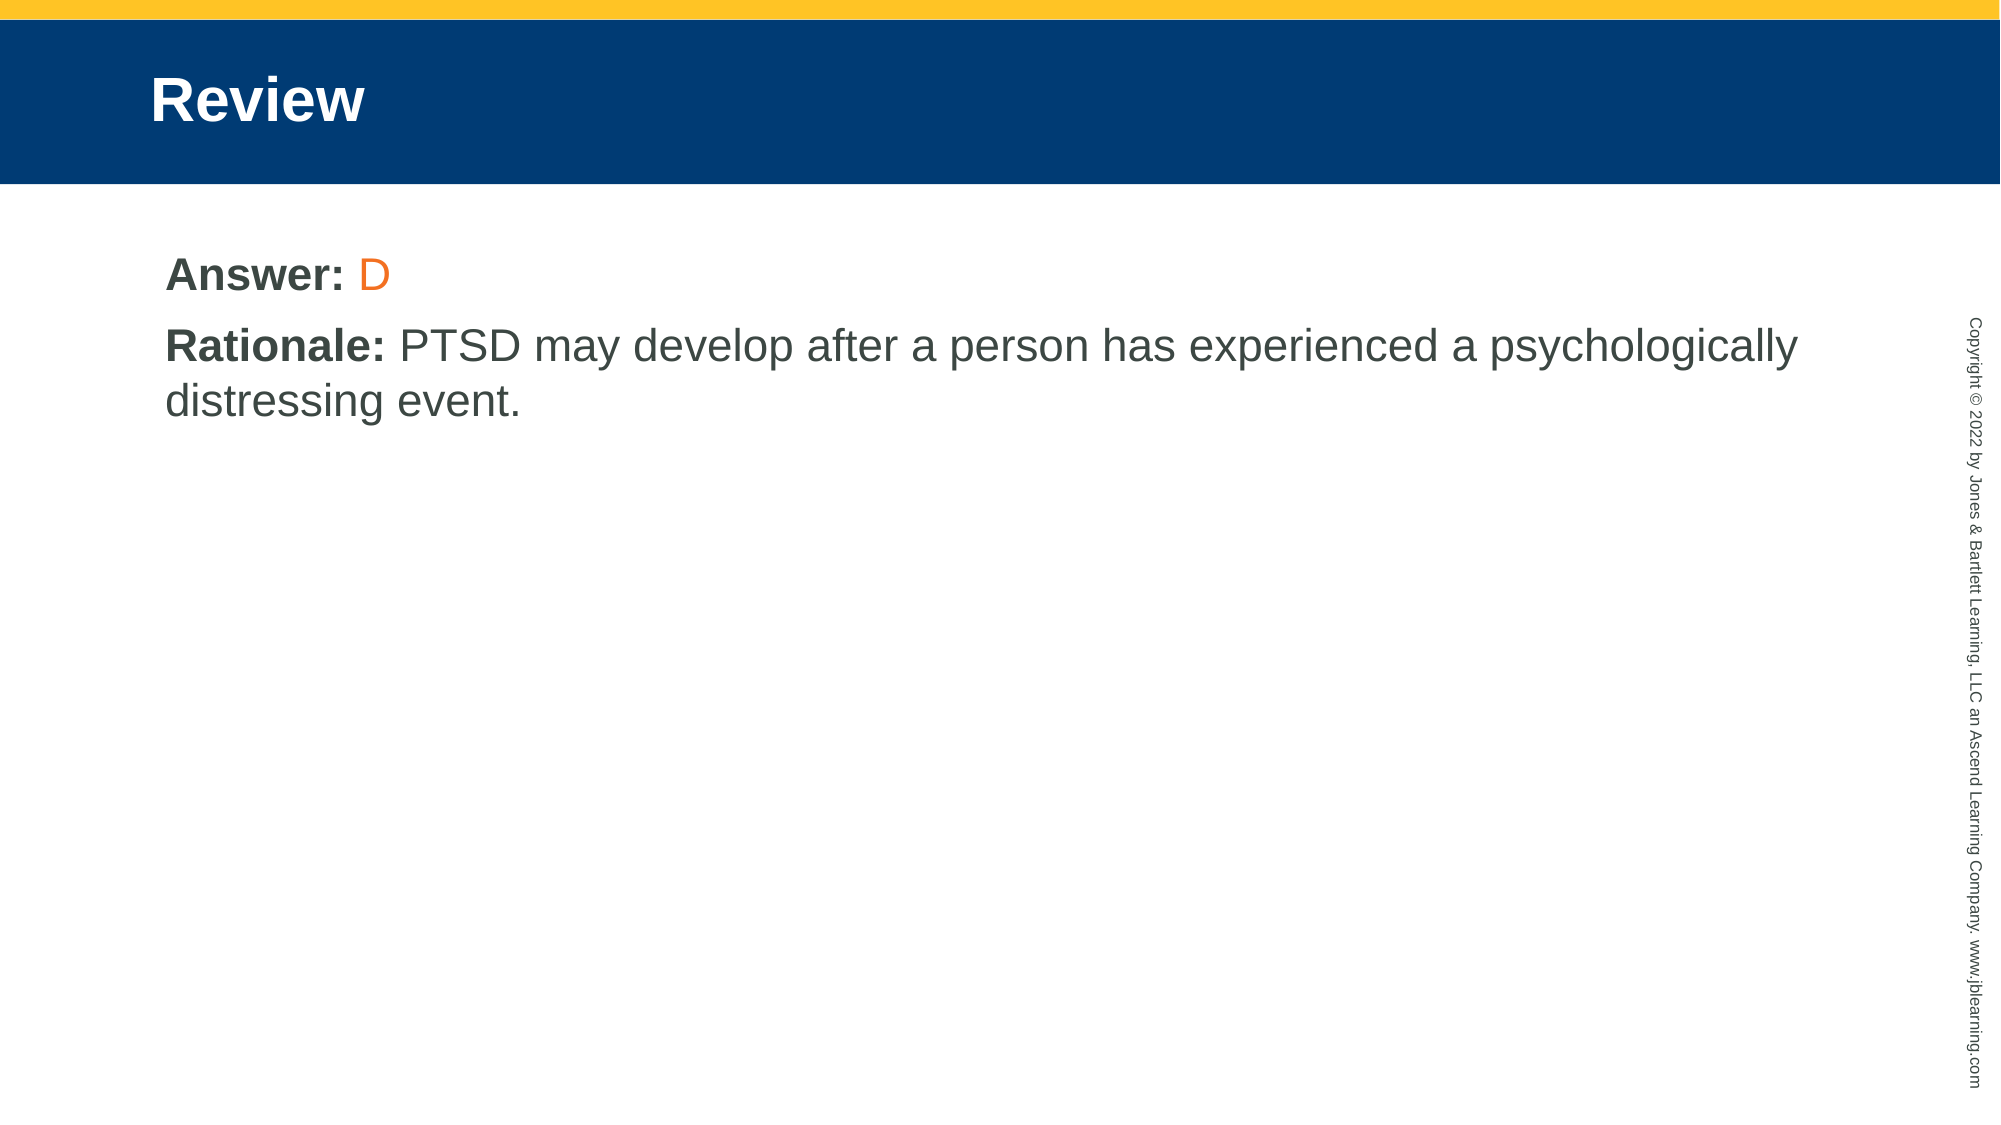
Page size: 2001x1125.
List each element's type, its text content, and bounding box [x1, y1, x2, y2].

list Answer: D Rationale: PTSD may develop after a person has experienced a psychologically distressing event. [150, 237, 1850, 1025]
title Review [0, 19, 2000, 185]
